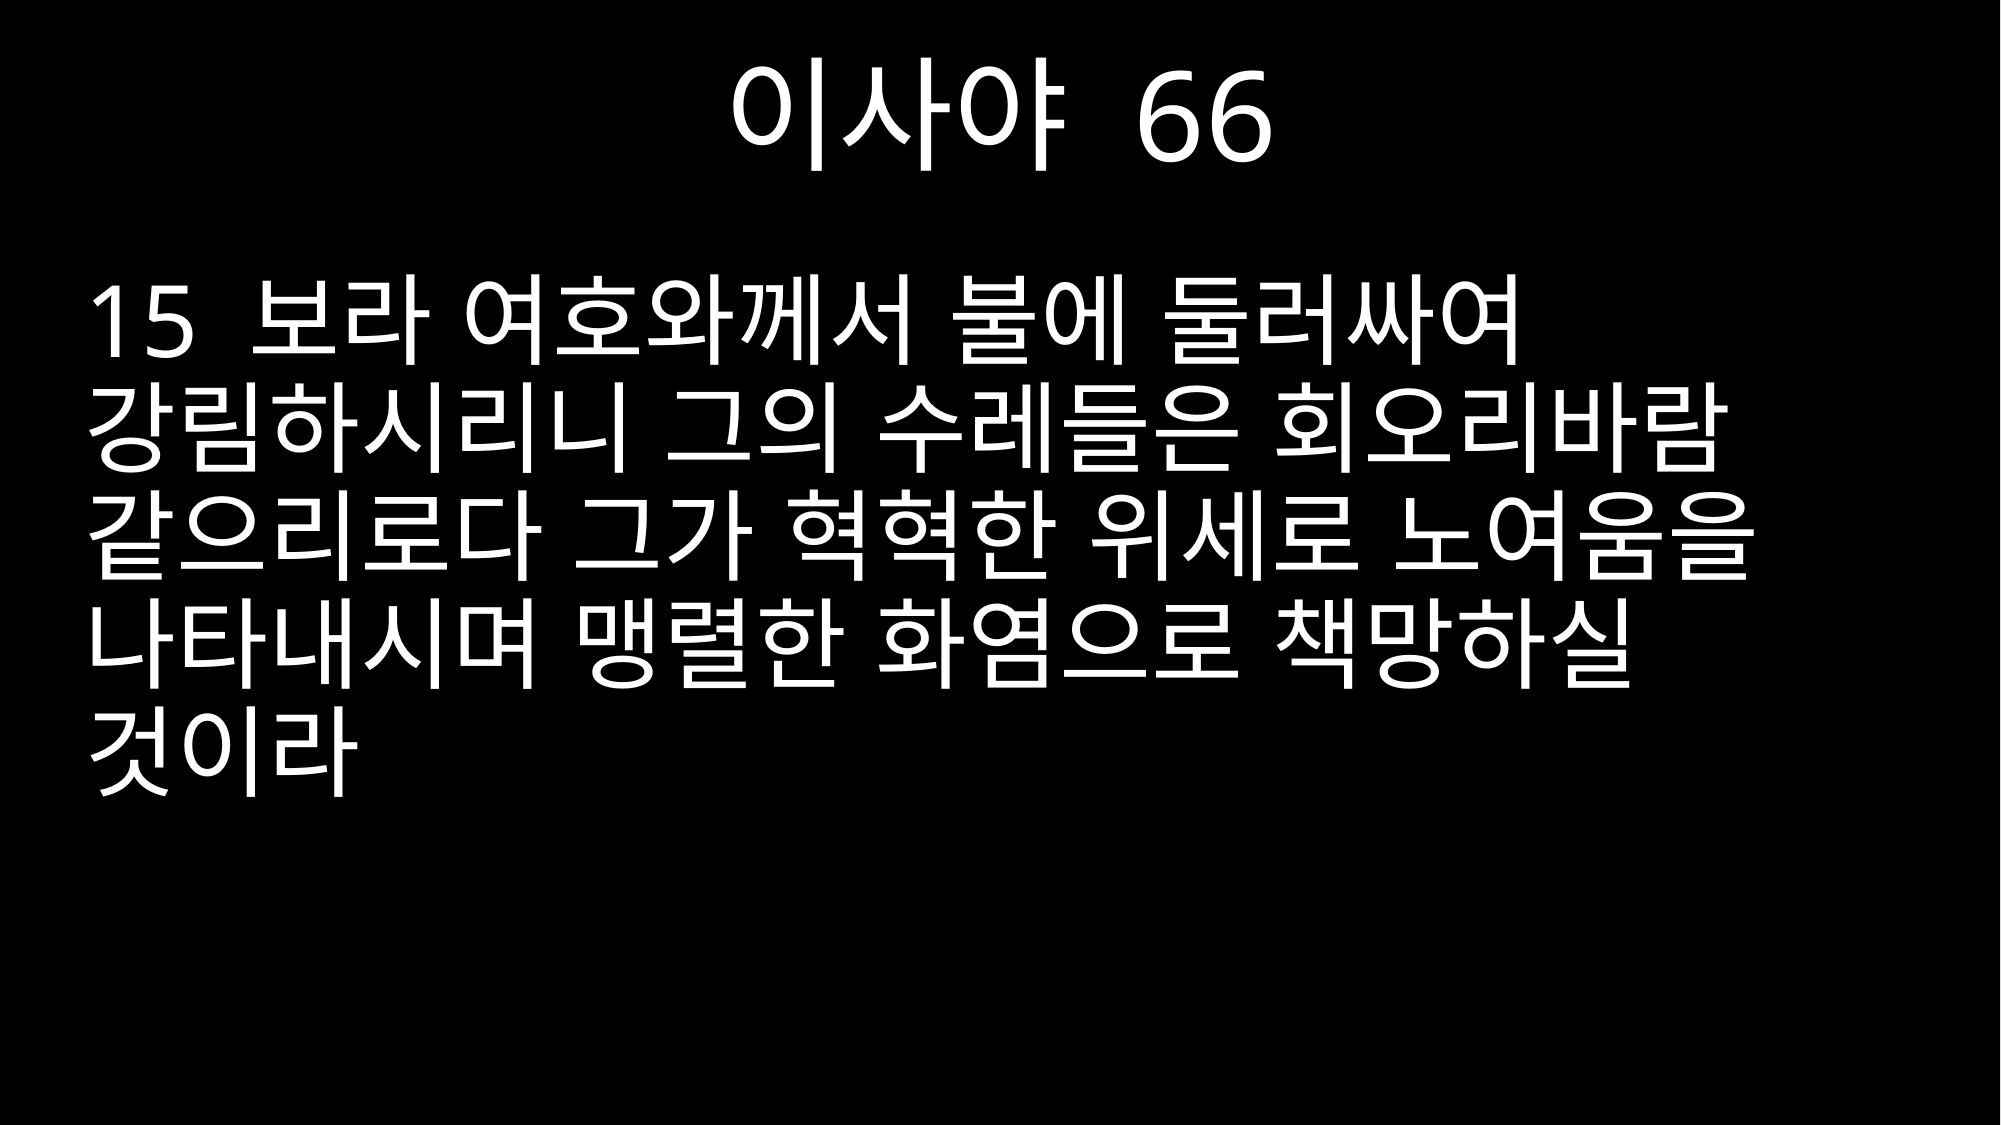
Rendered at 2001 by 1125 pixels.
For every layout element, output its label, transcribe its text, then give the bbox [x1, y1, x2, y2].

list 15 보라 여호와께서 불에 둘러싸여 강림하시리니 그의 수레들은 회오리바람 같으리로다 그가 혁혁한 위세로 노여움을 나타내시며 맹렬한 화염으로 책망하실 것이라 [69, 263, 1953, 423]
picture [0, 0, 2001, 1125]
footer 이사야 66 [0, 32, 2000, 192]
